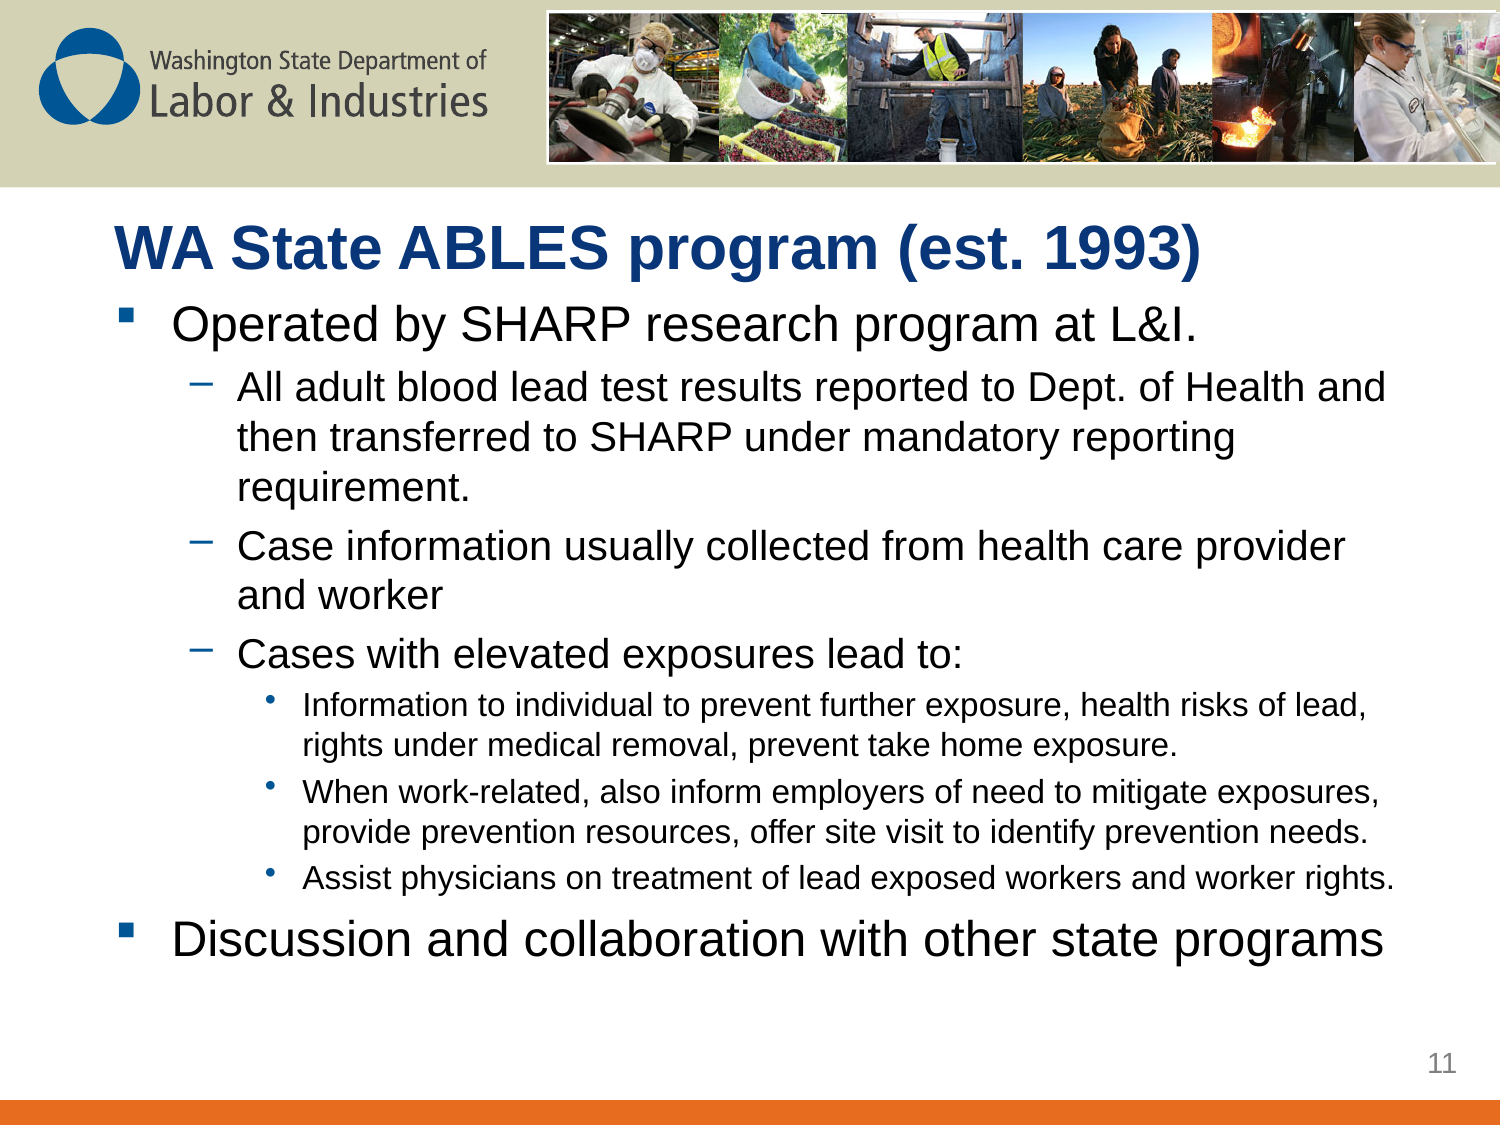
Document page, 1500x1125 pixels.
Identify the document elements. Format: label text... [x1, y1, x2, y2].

text_box [1074, 224, 1363, 288]
picture [549, 12, 1500, 162]
list WA State ABLES program (est. 1993) Operated by SHARP research program at L&I. All adult blood lead test results reported to Dept. of Health and then transferred to SHARP under mandatory reporting requirement. Case information usually collected from health care provider and worker Cases with elevated exposures lead to: Information to individual to prevent further exposure, health risks of lead, rights under medical removal, prevent take home exposure. When work-related, also inform employers of need to mitigate exposures, provide prevention resources, offer site visit to identify prevention needs. Assist physicians on treatment of lead exposed workers and worker rights. Discussion and collaboration with other state programs [99, 199, 1430, 1030]
text_box 11 [1412, 1037, 1475, 1088]
